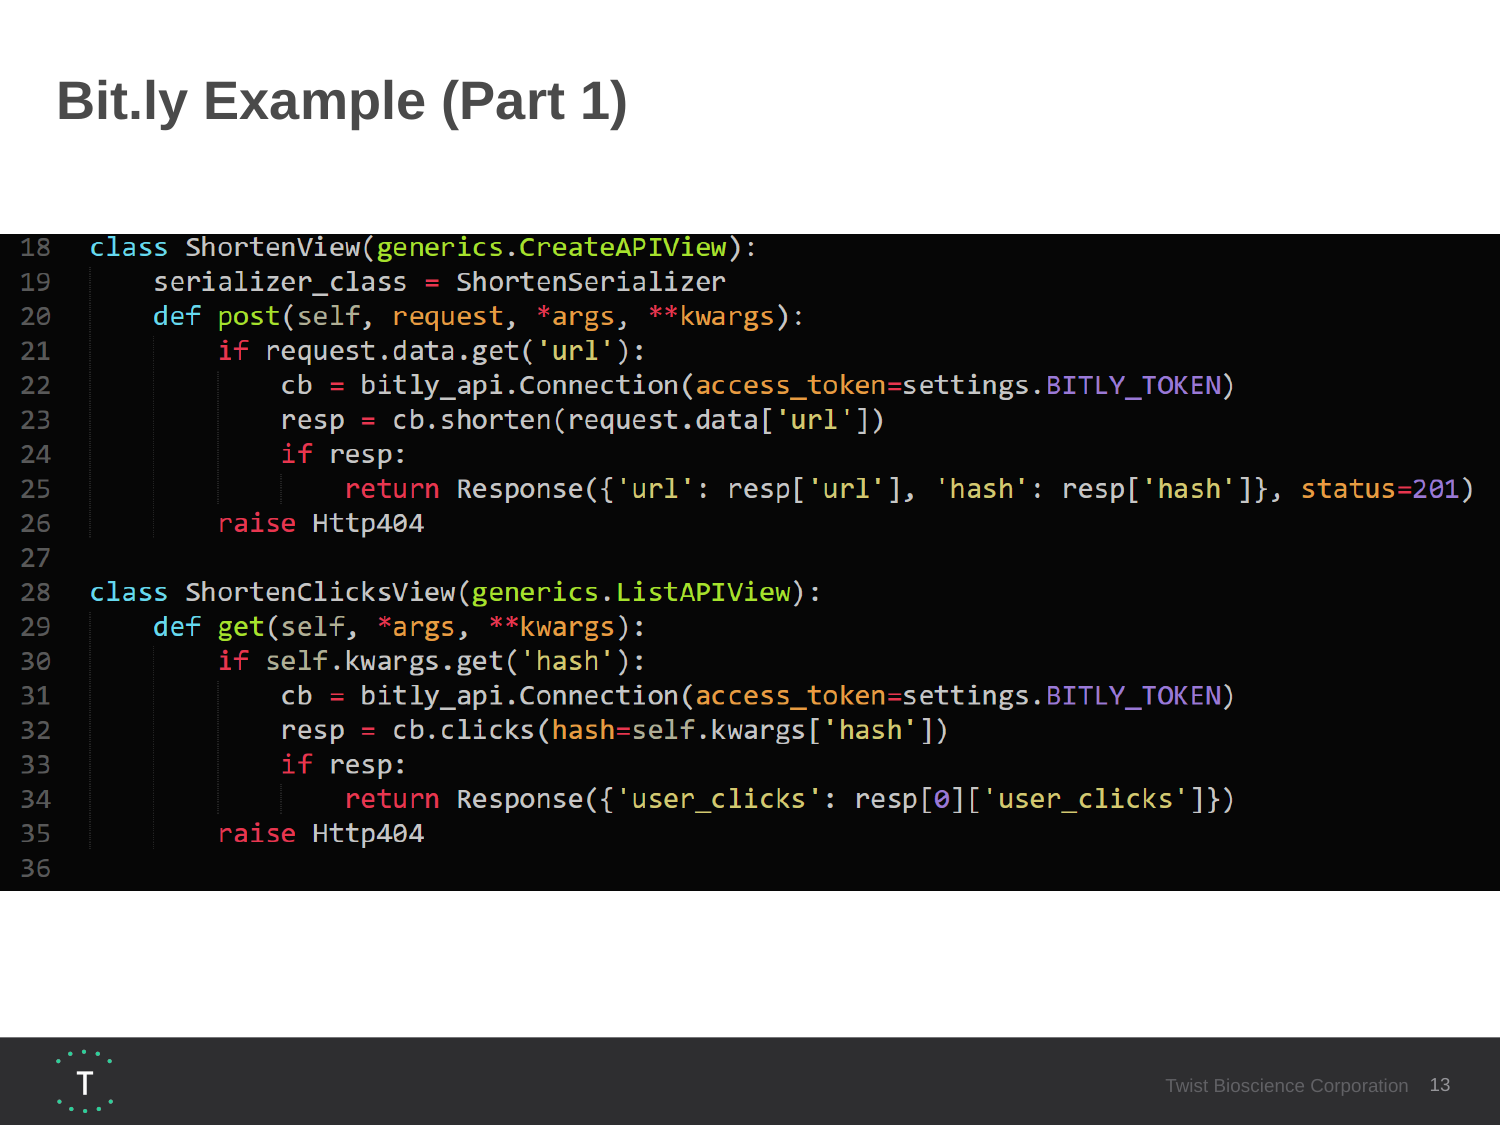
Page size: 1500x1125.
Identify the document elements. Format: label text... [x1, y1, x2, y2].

picture [0, 234, 1500, 891]
picture [42, 1040, 127, 1122]
title Bit.ly Example (Part 1) [56, 27, 1444, 132]
